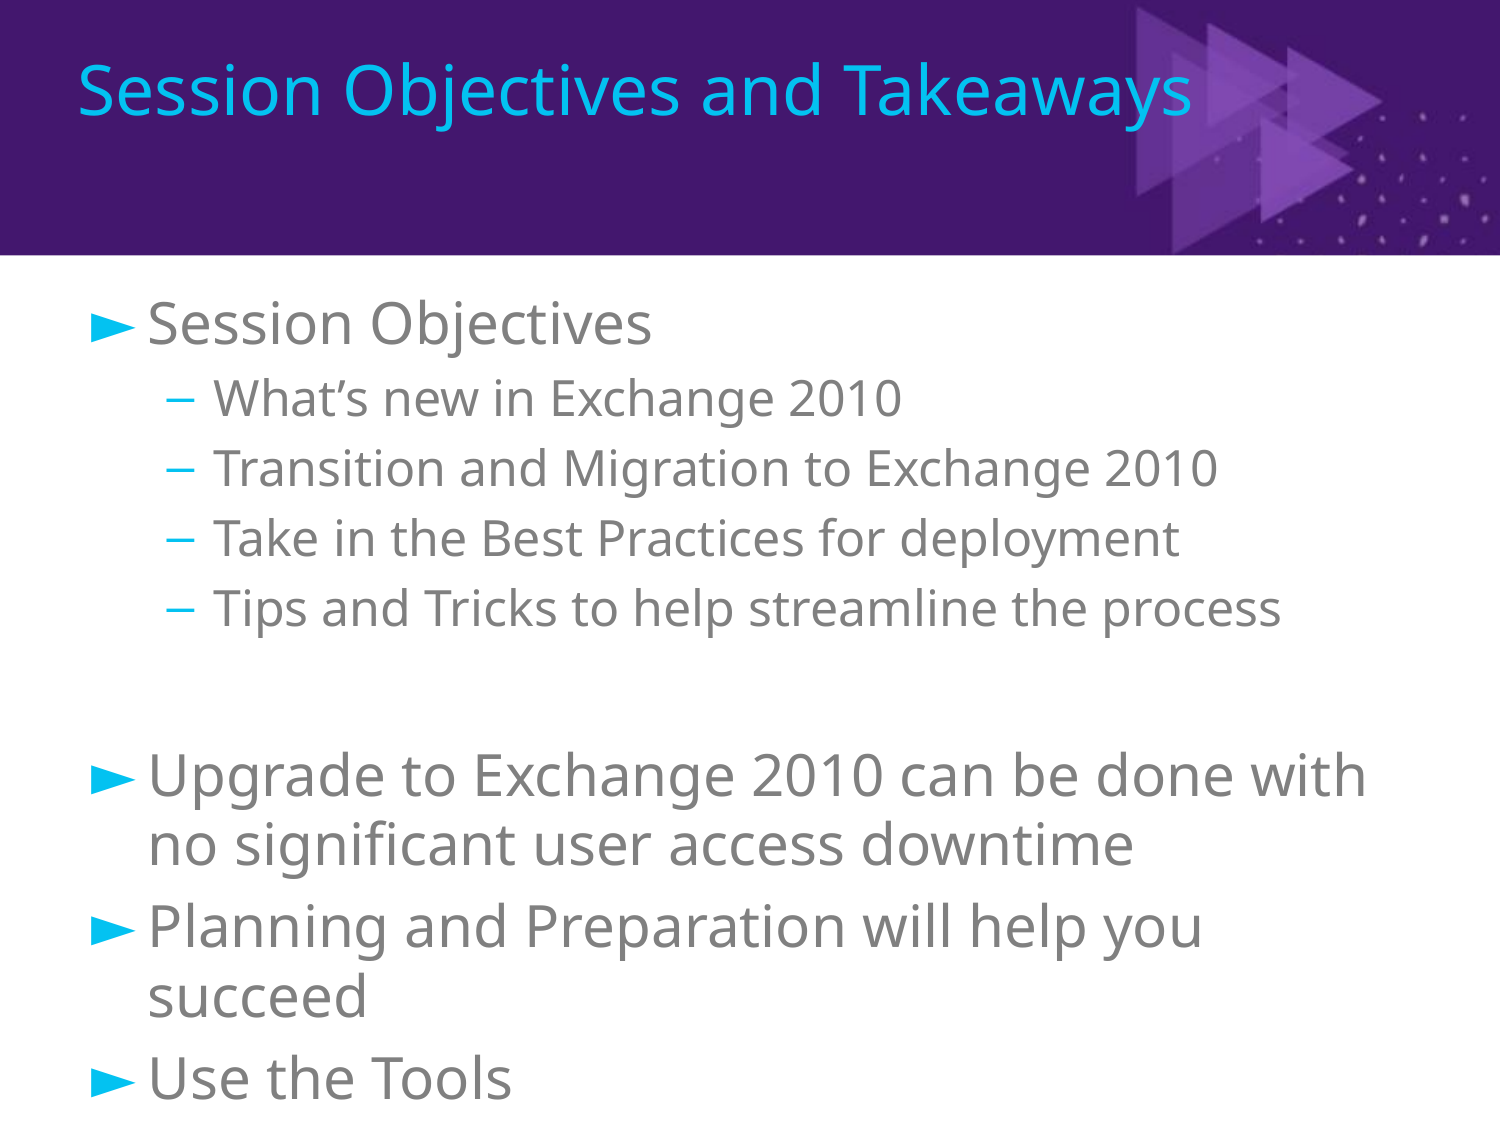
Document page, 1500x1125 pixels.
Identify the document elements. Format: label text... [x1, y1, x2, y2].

list Session Objectives What’s new in Exchange 2010 Transition and Migration to Exchange 2010 Take in the Best Practices for deployment Tips and Tricks to help streamline the process Upgrade to Exchange 2010 can be done with no significant user access downtime Planning and Preparation will help you succeed Use the Tools [76, 278, 1427, 1071]
title Session Objectives and Takeaways [62, 37, 1438, 138]
picture [0, 0, 1500, 255]
